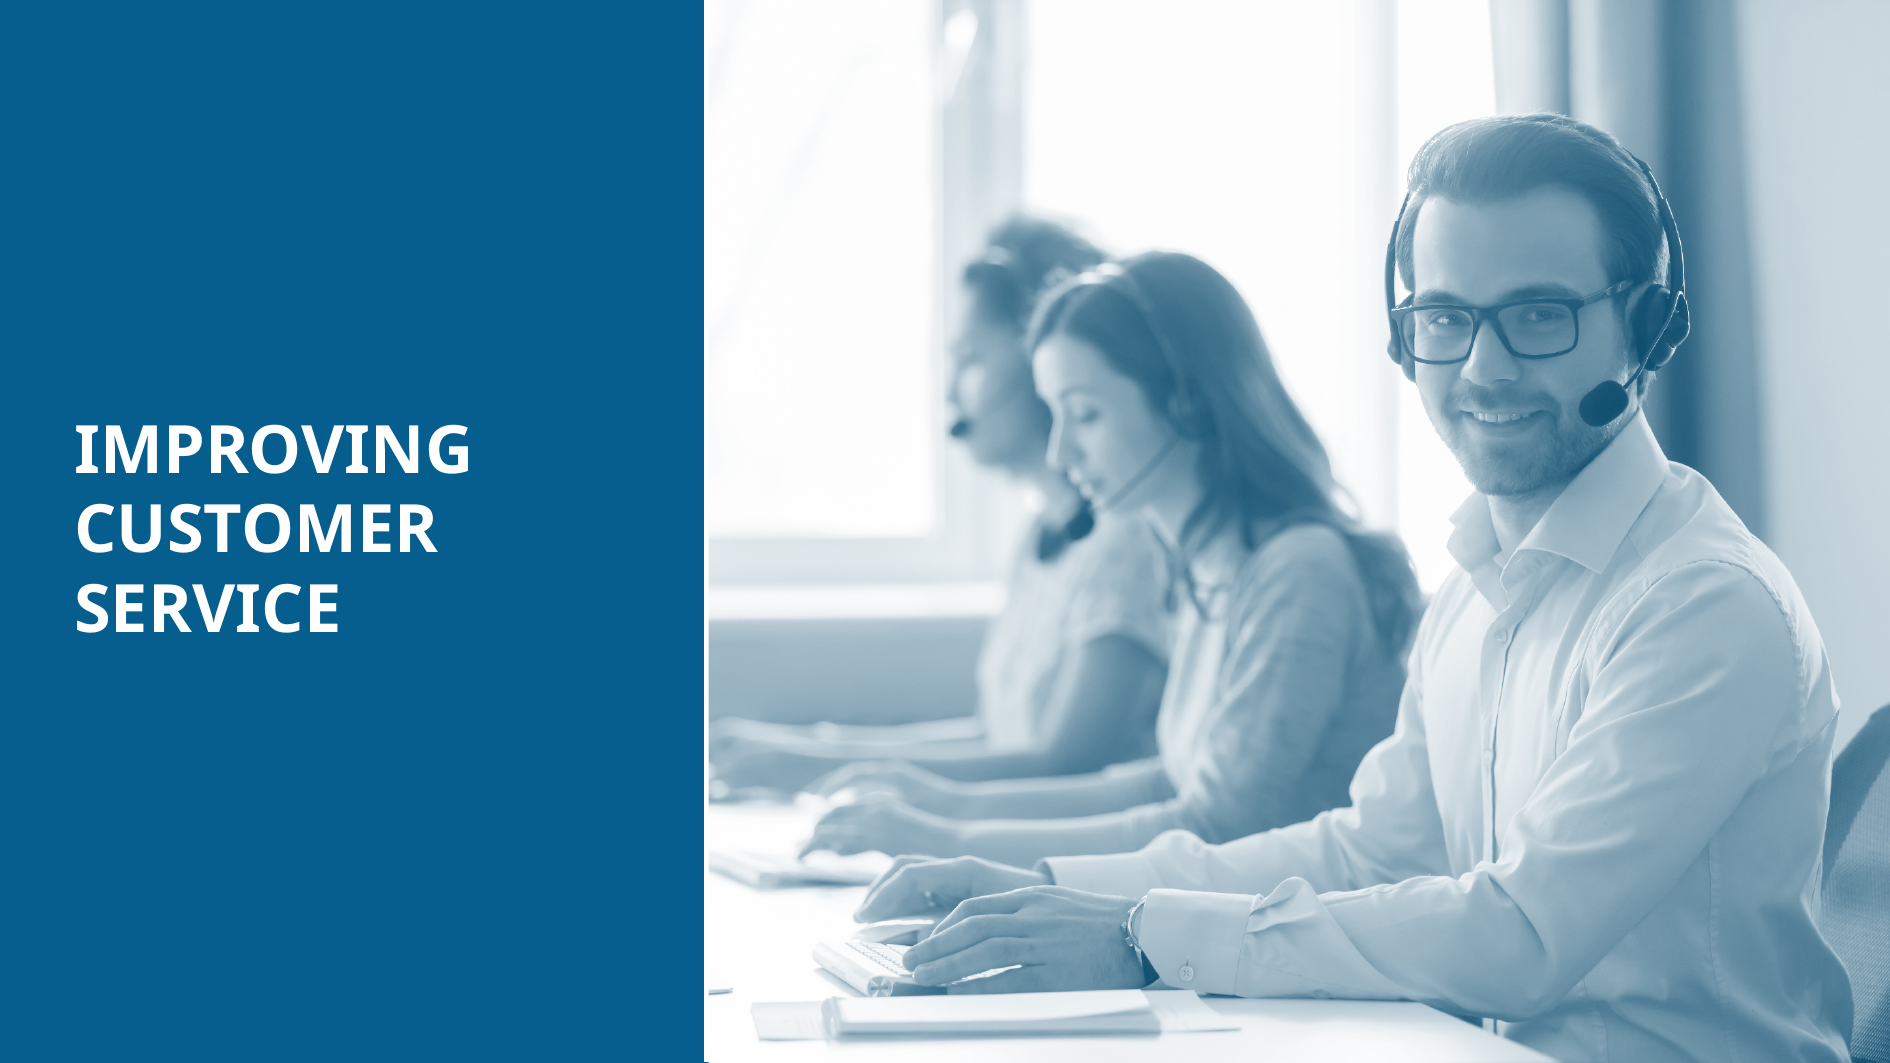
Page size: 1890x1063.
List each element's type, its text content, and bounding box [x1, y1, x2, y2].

title IMPROVING CUSTOMER SERVICE [59, 413, 650, 640]
picture [708, 0, 1890, 1063]
